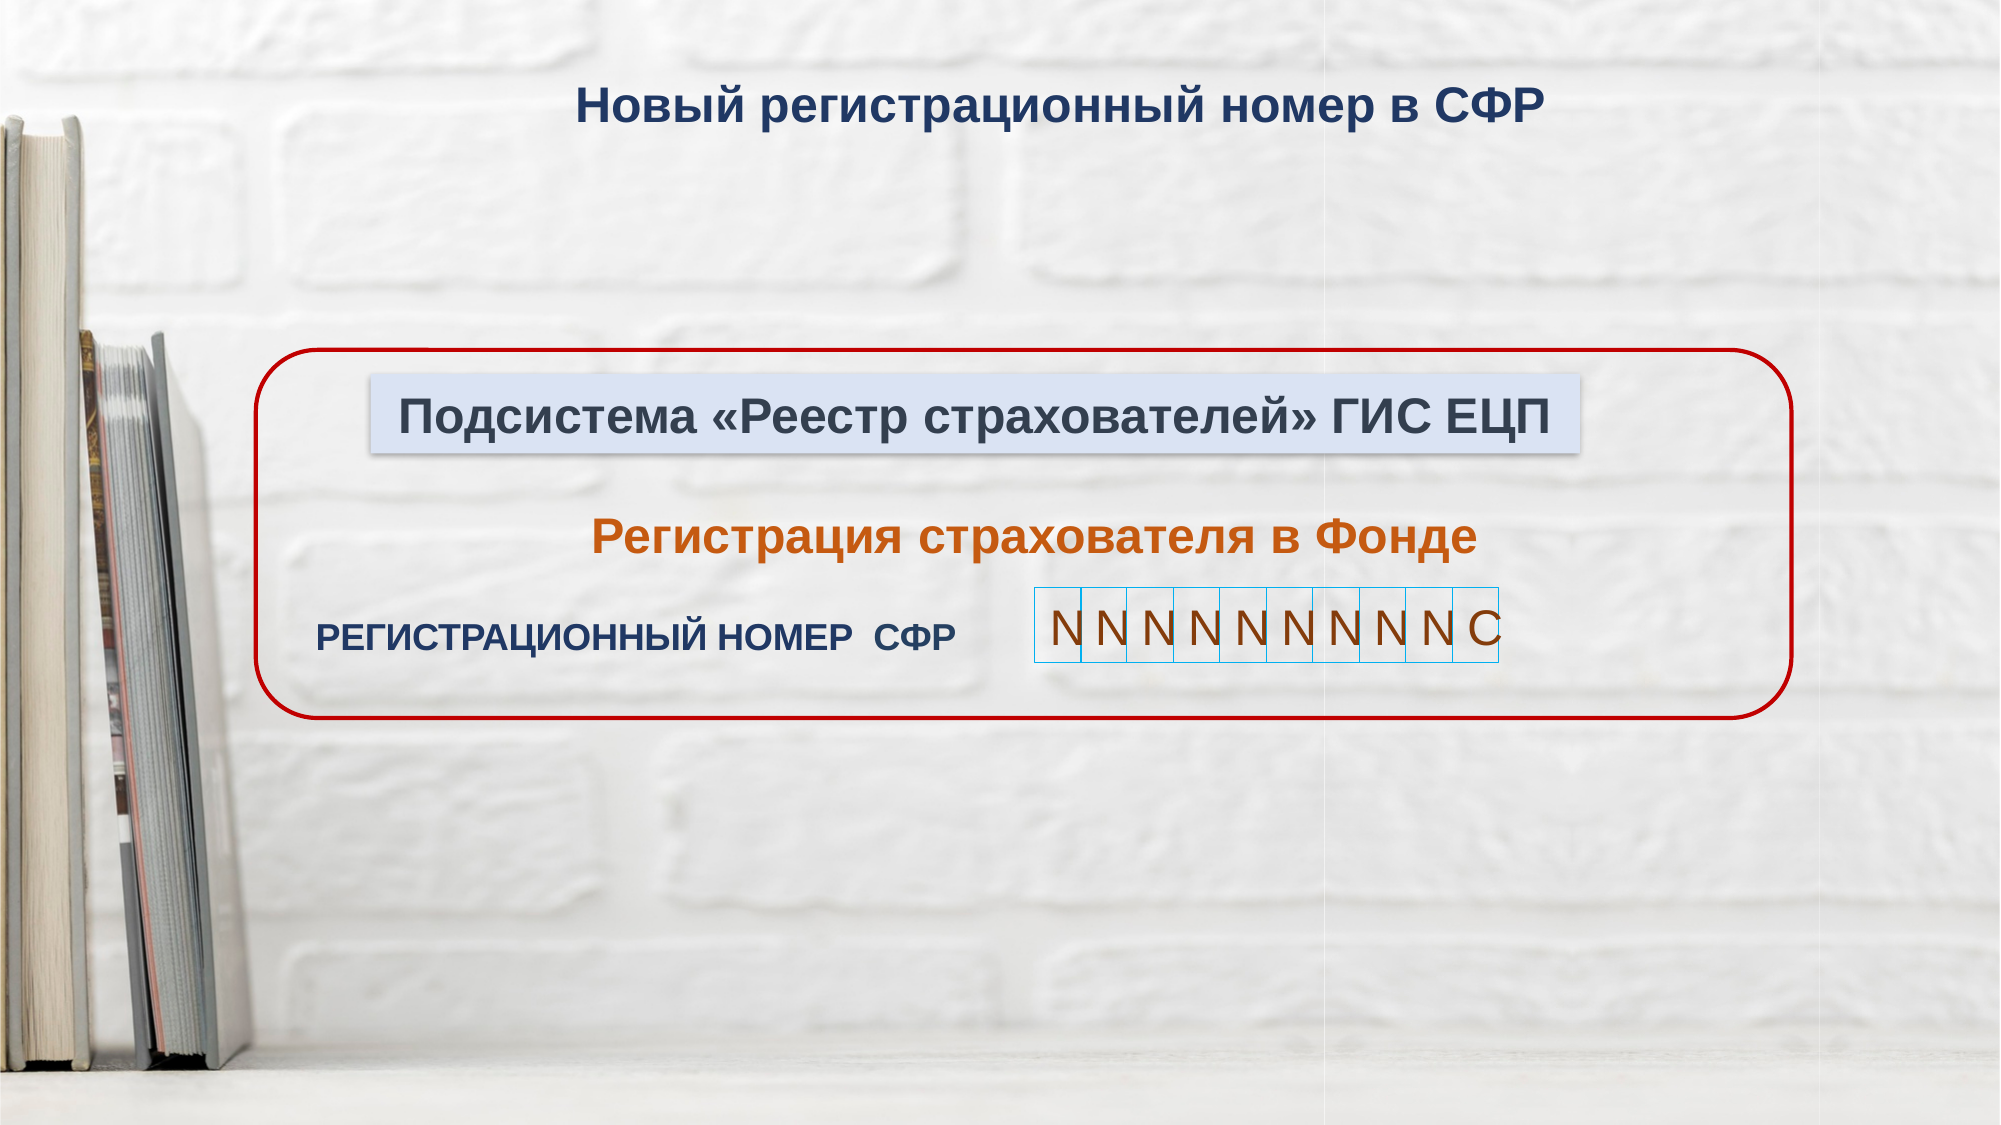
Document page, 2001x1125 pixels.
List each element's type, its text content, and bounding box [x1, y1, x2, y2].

text_box N [1405, 587, 1452, 663]
text_box Регистрация страхователя в Фонде [521, 494, 1549, 573]
text_box регистрационный номер СФР [301, 605, 971, 666]
text_box N [1034, 587, 1082, 663]
text_box С [1452, 587, 1499, 663]
text_box N [1359, 587, 1405, 663]
text_box [253, 347, 1794, 721]
text_box Подсистема «Реестр страхователей» ГИС ЕЦП [370, 373, 1581, 454]
text_box N [1082, 587, 1126, 663]
text_box N [1126, 587, 1173, 663]
text_box N [1219, 587, 1266, 663]
text_box N [1266, 587, 1313, 663]
picture [0, 0, 2000, 1125]
text_box N [1173, 587, 1219, 663]
title Новый регистрационный номер в СФР [179, 46, 1943, 166]
text_box N [1313, 587, 1359, 663]
